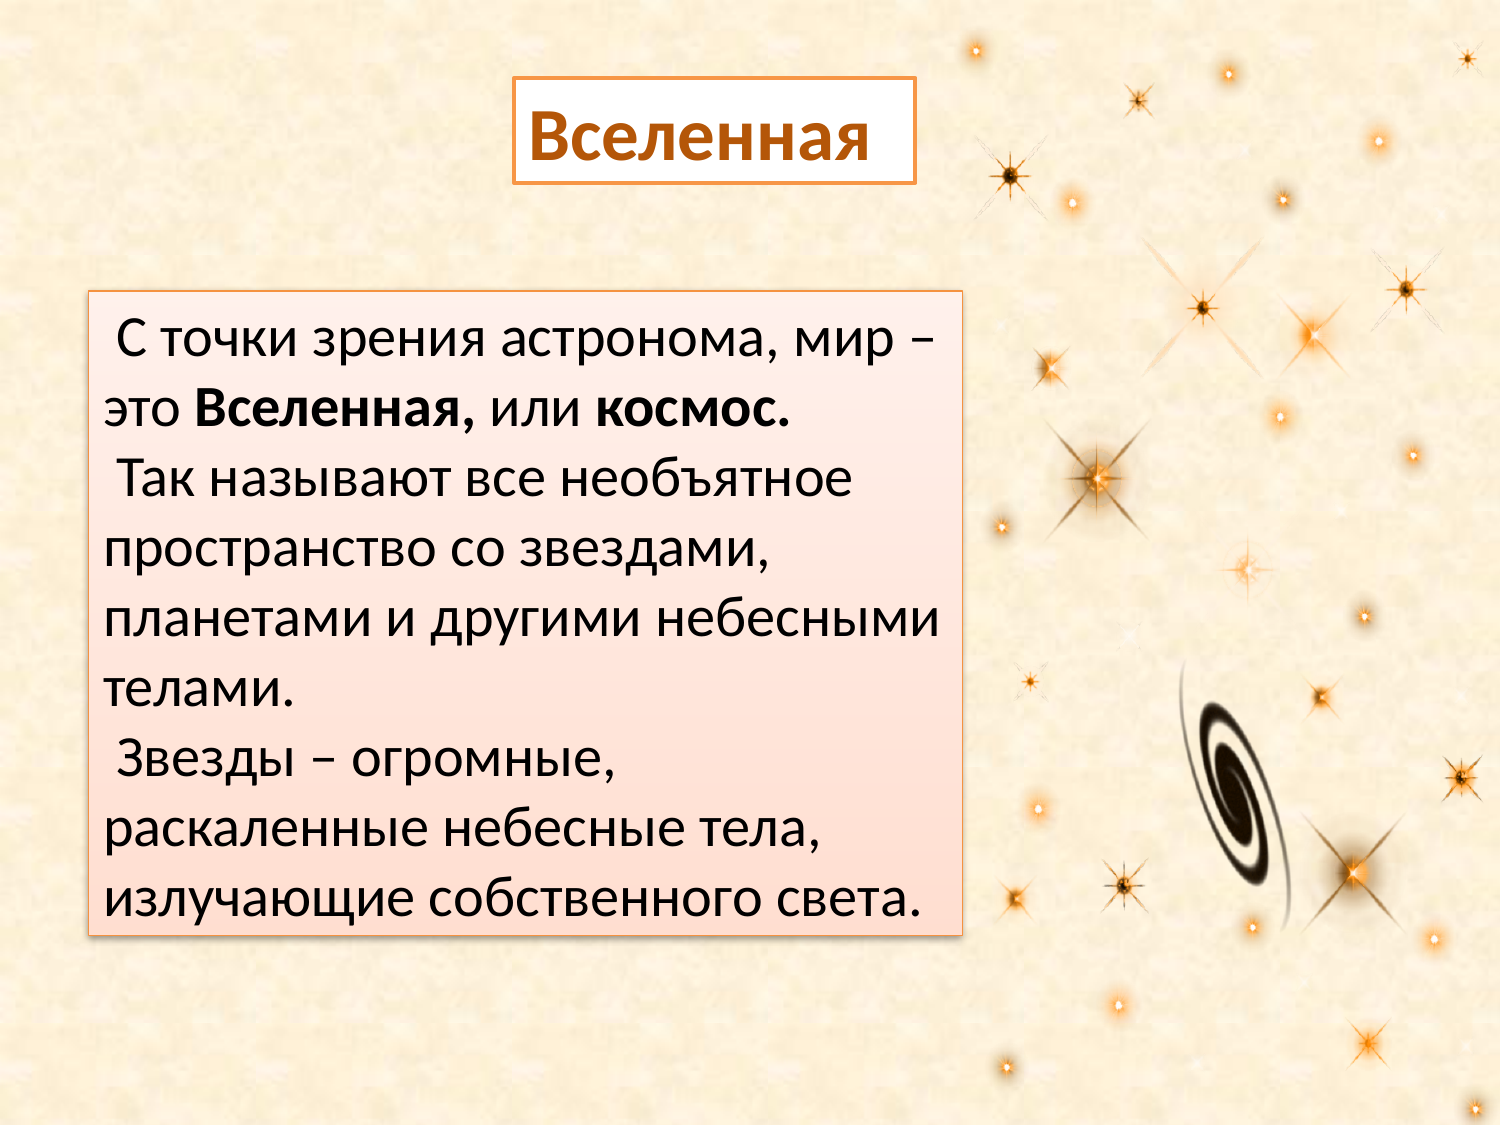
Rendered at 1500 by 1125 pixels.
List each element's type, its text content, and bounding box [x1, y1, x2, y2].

picture [0, 0, 1500, 1125]
text_box С точки зрения астронома, мир – это Вселенная, или космос. Так называют все необъятное пространство со звездами, планетами и другими небесными телами. Звезды – огромные, раскаленные небесные тела, излучающие собственного света. [88, 290, 951, 936]
text_box Вселенная [512, 76, 917, 185]
